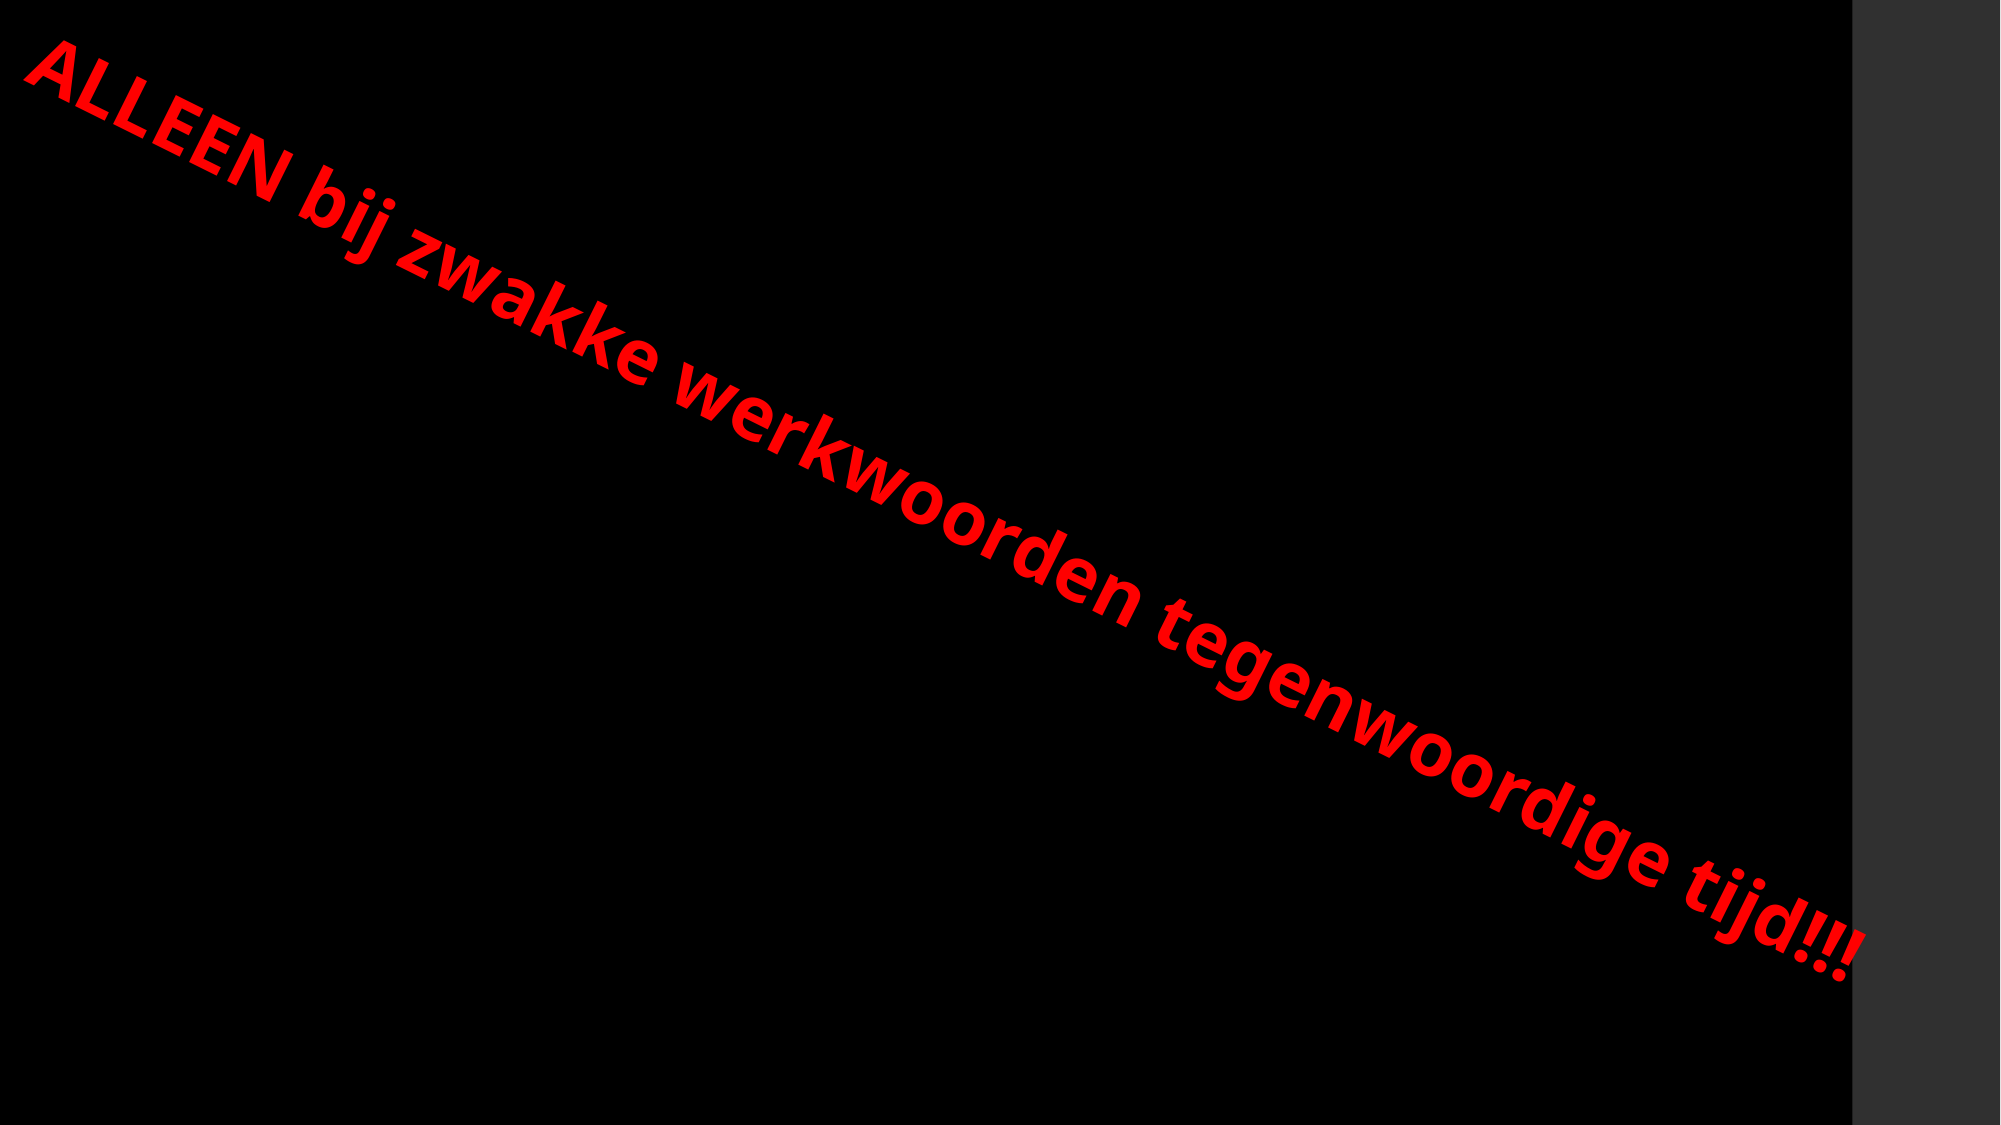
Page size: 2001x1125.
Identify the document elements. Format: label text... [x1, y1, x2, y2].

text_box ALLEEN bij zwakke werkwoorden tegenwoordige tijd!!! [0, 0, 2000, 1091]
